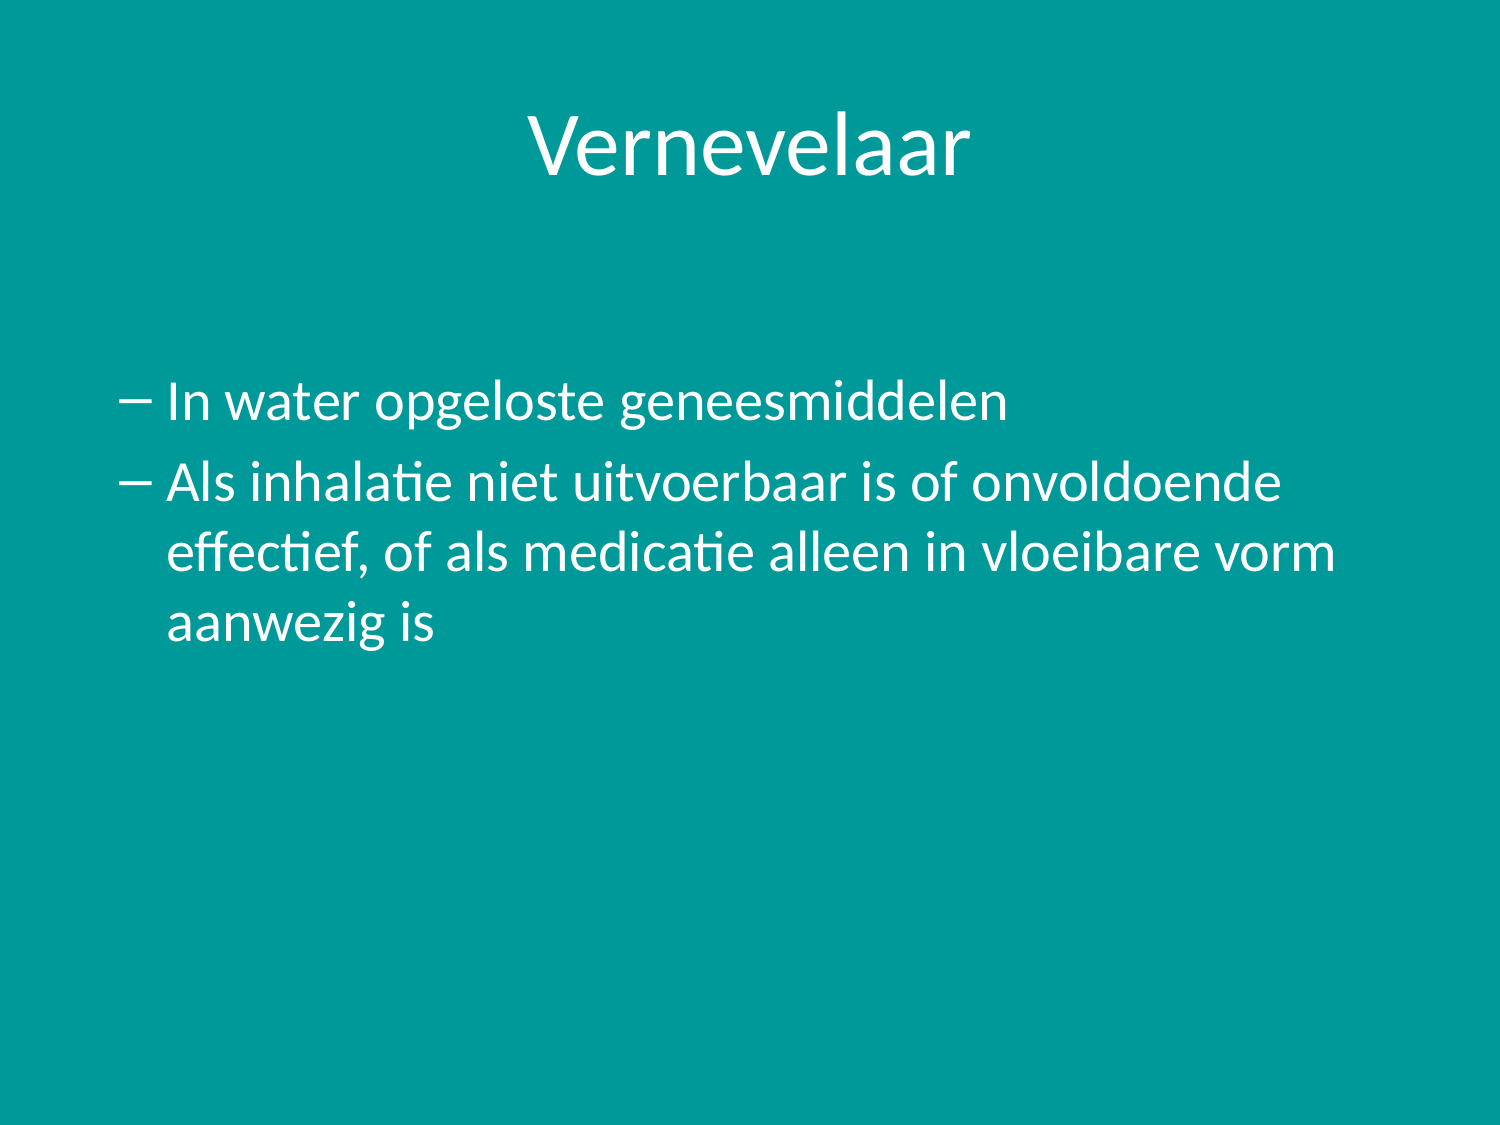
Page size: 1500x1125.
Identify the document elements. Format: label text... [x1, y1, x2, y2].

title Vernevelaar [75, 45, 1425, 233]
list In water opgeloste geneesmiddelen Als inhalatie niet uitvoerbaar is of onvoldoende effectief, of als medicatie alleen in vloeibare vorm aanwezig is [29, 262, 1500, 1094]
